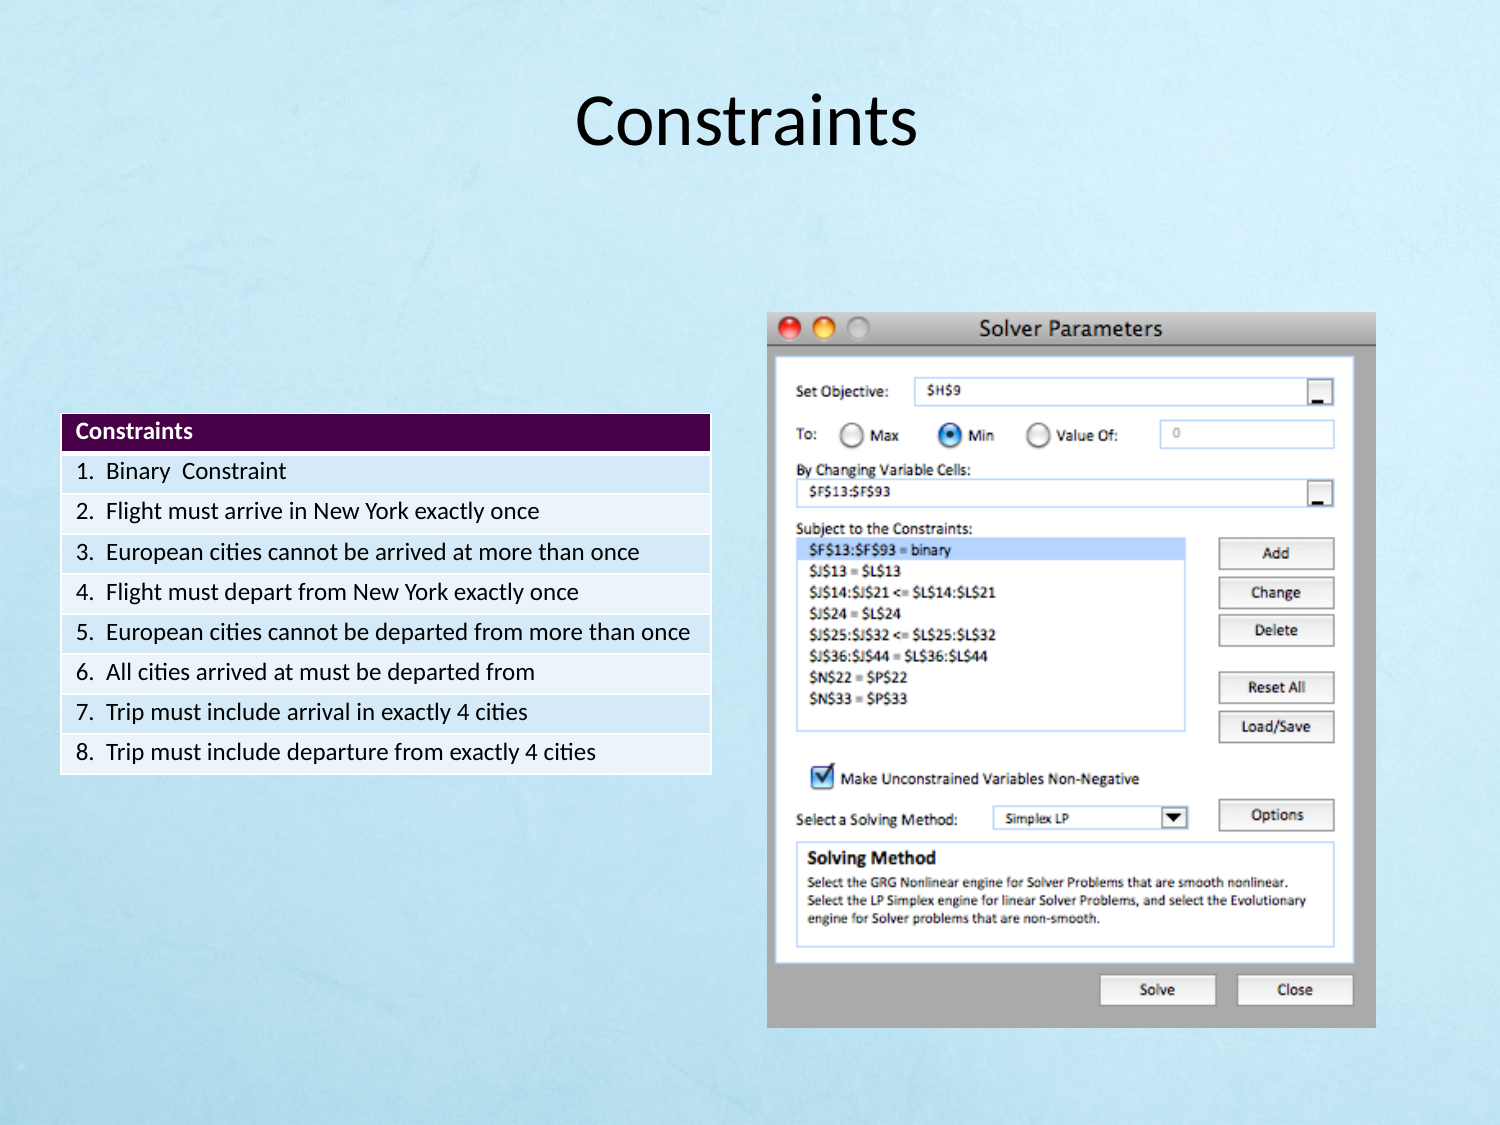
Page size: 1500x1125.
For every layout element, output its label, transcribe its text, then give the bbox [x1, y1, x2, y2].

table_cell 1. Binary Constraint [62, 456, 395, 493]
table_cell 5. European cities cannot be departed from more than once [62, 615, 395, 653]
table_cell 8. Trip must include departure from exactly 4 cities [62, 735, 395, 773]
table_cell 7. Trip must include arrival in exactly 4 cities [62, 695, 395, 733]
title Constraints [78, 15, 1416, 168]
table_cell 3. European cities cannot be arrived at more than once [62, 535, 395, 573]
table_cell 2. Flight must arrive in New York exactly once [62, 495, 395, 533]
table_header Constraints [62, 414, 395, 451]
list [401, 310, 1500, 1030]
table_cell 4. Flight must depart from New York exactly once [62, 575, 395, 613]
table_cell 6. All cities arrived at must be departed from [62, 655, 395, 693]
